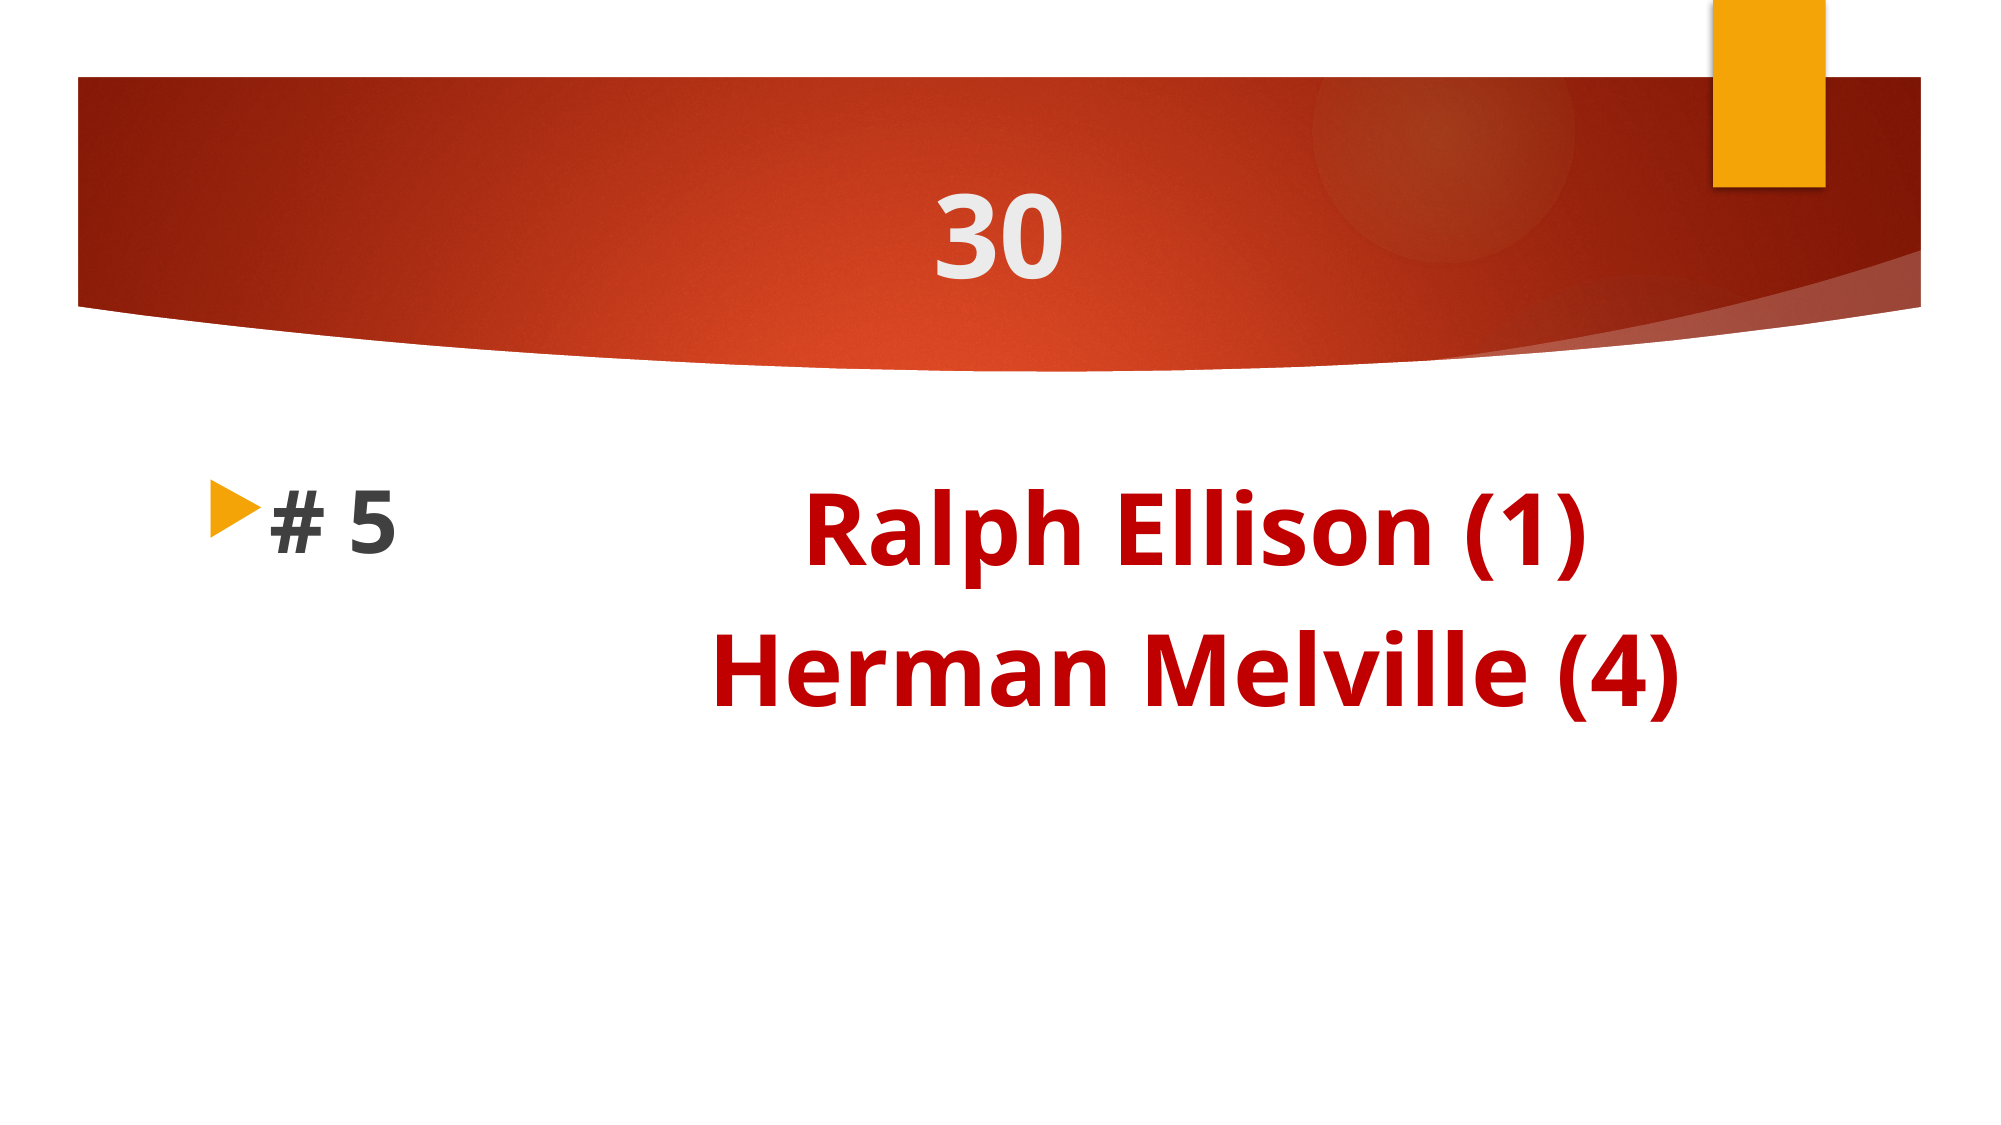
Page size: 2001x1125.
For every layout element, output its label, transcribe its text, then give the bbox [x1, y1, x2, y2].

text_box Ralph Ellison (1) Herman Melville (4) [576, 458, 1815, 974]
title 30 [281, 155, 1719, 309]
list # 5 [189, 458, 484, 578]
